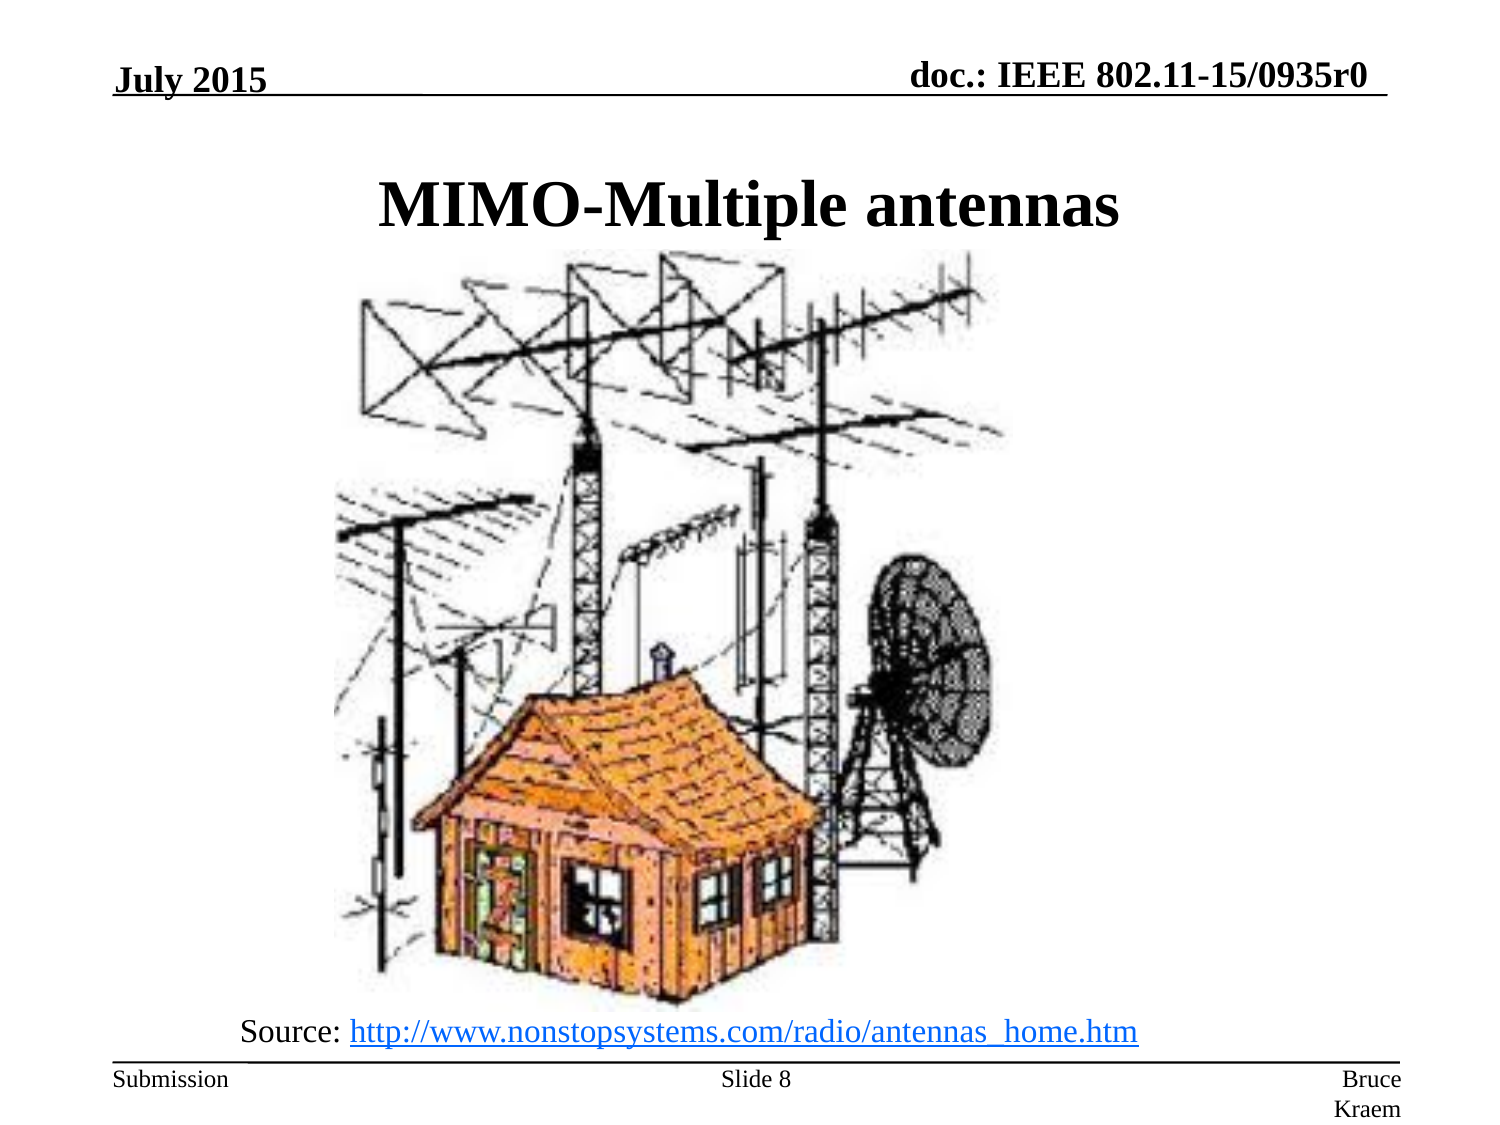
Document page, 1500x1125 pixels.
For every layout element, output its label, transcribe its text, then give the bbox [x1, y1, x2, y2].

picture [333, 249, 1013, 1012]
slide_number Slide 8 [712, 1062, 800, 1093]
title MIMO-Multiple antennas [112, 112, 1388, 288]
footer Bruce Kraemer, Marvell [1325, 1062, 1402, 1093]
text_box Source: http://www.nonstopsystems.com/radio/antennas_home.htm [225, 1001, 1250, 1057]
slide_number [114, 54, 335, 100]
